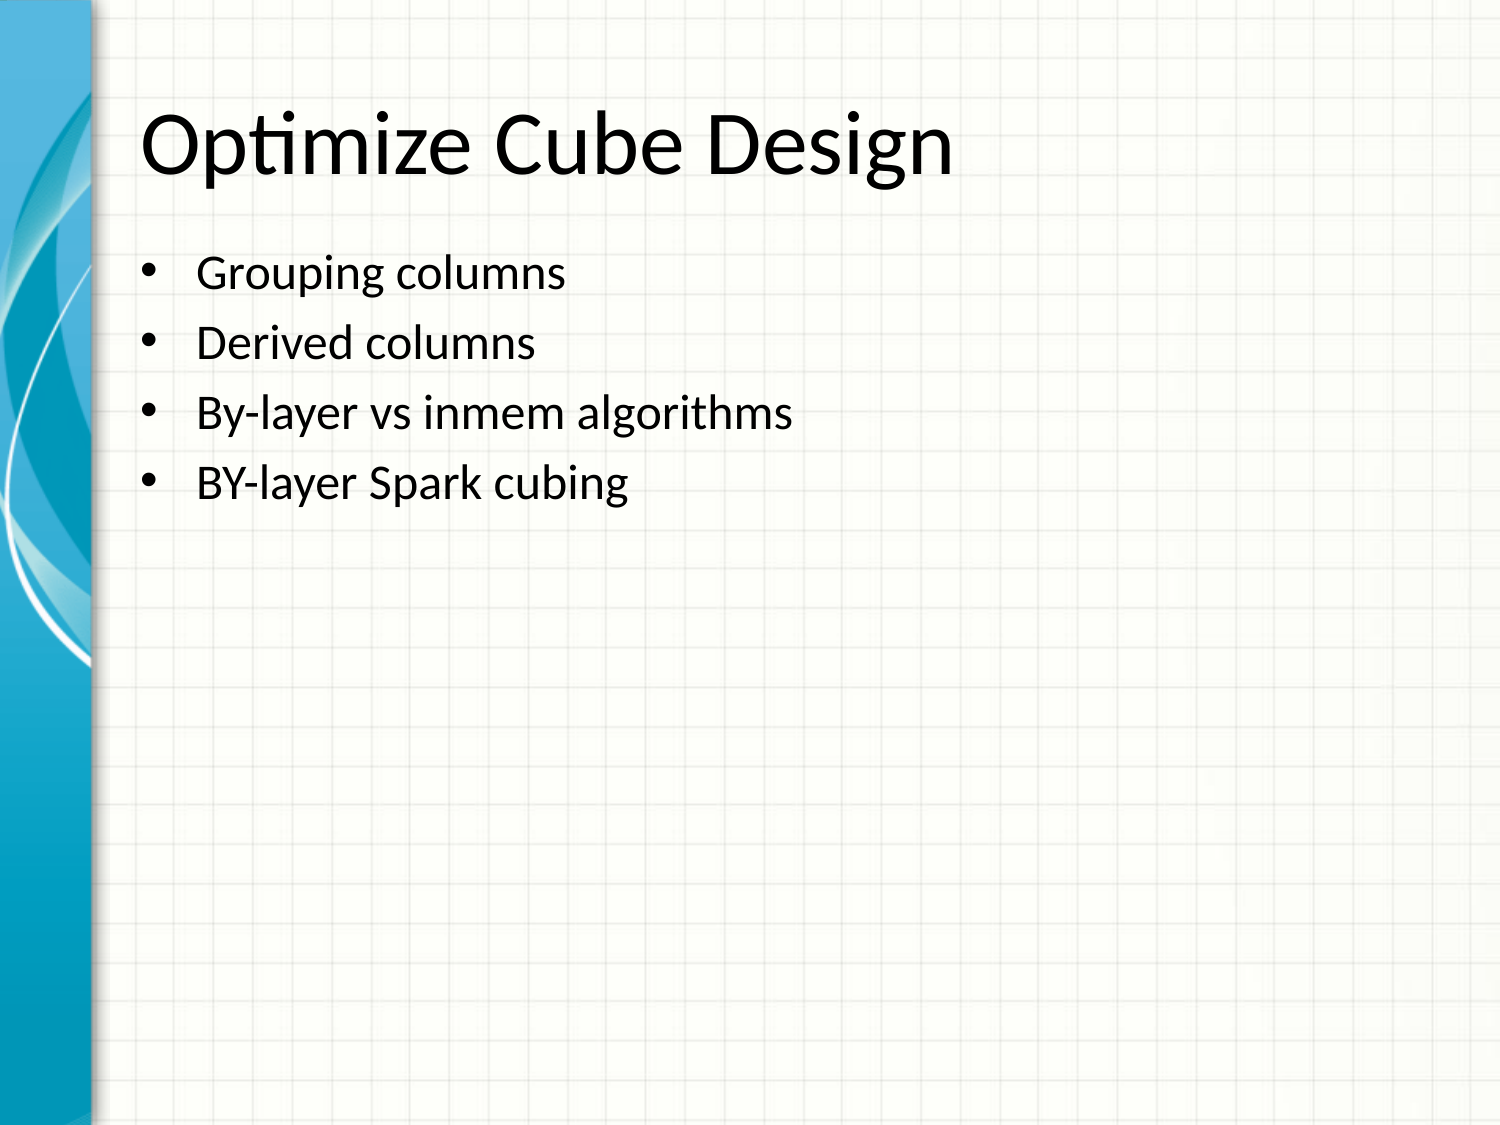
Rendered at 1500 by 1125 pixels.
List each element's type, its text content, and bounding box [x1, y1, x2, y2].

picture [0, 0, 1500, 1125]
title Optimize Cube Design [125, 44, 1450, 231]
list Grouping columns Derived columns By-layer vs inmem algorithms BY-layer Spark cubing [125, 231, 1450, 1013]
